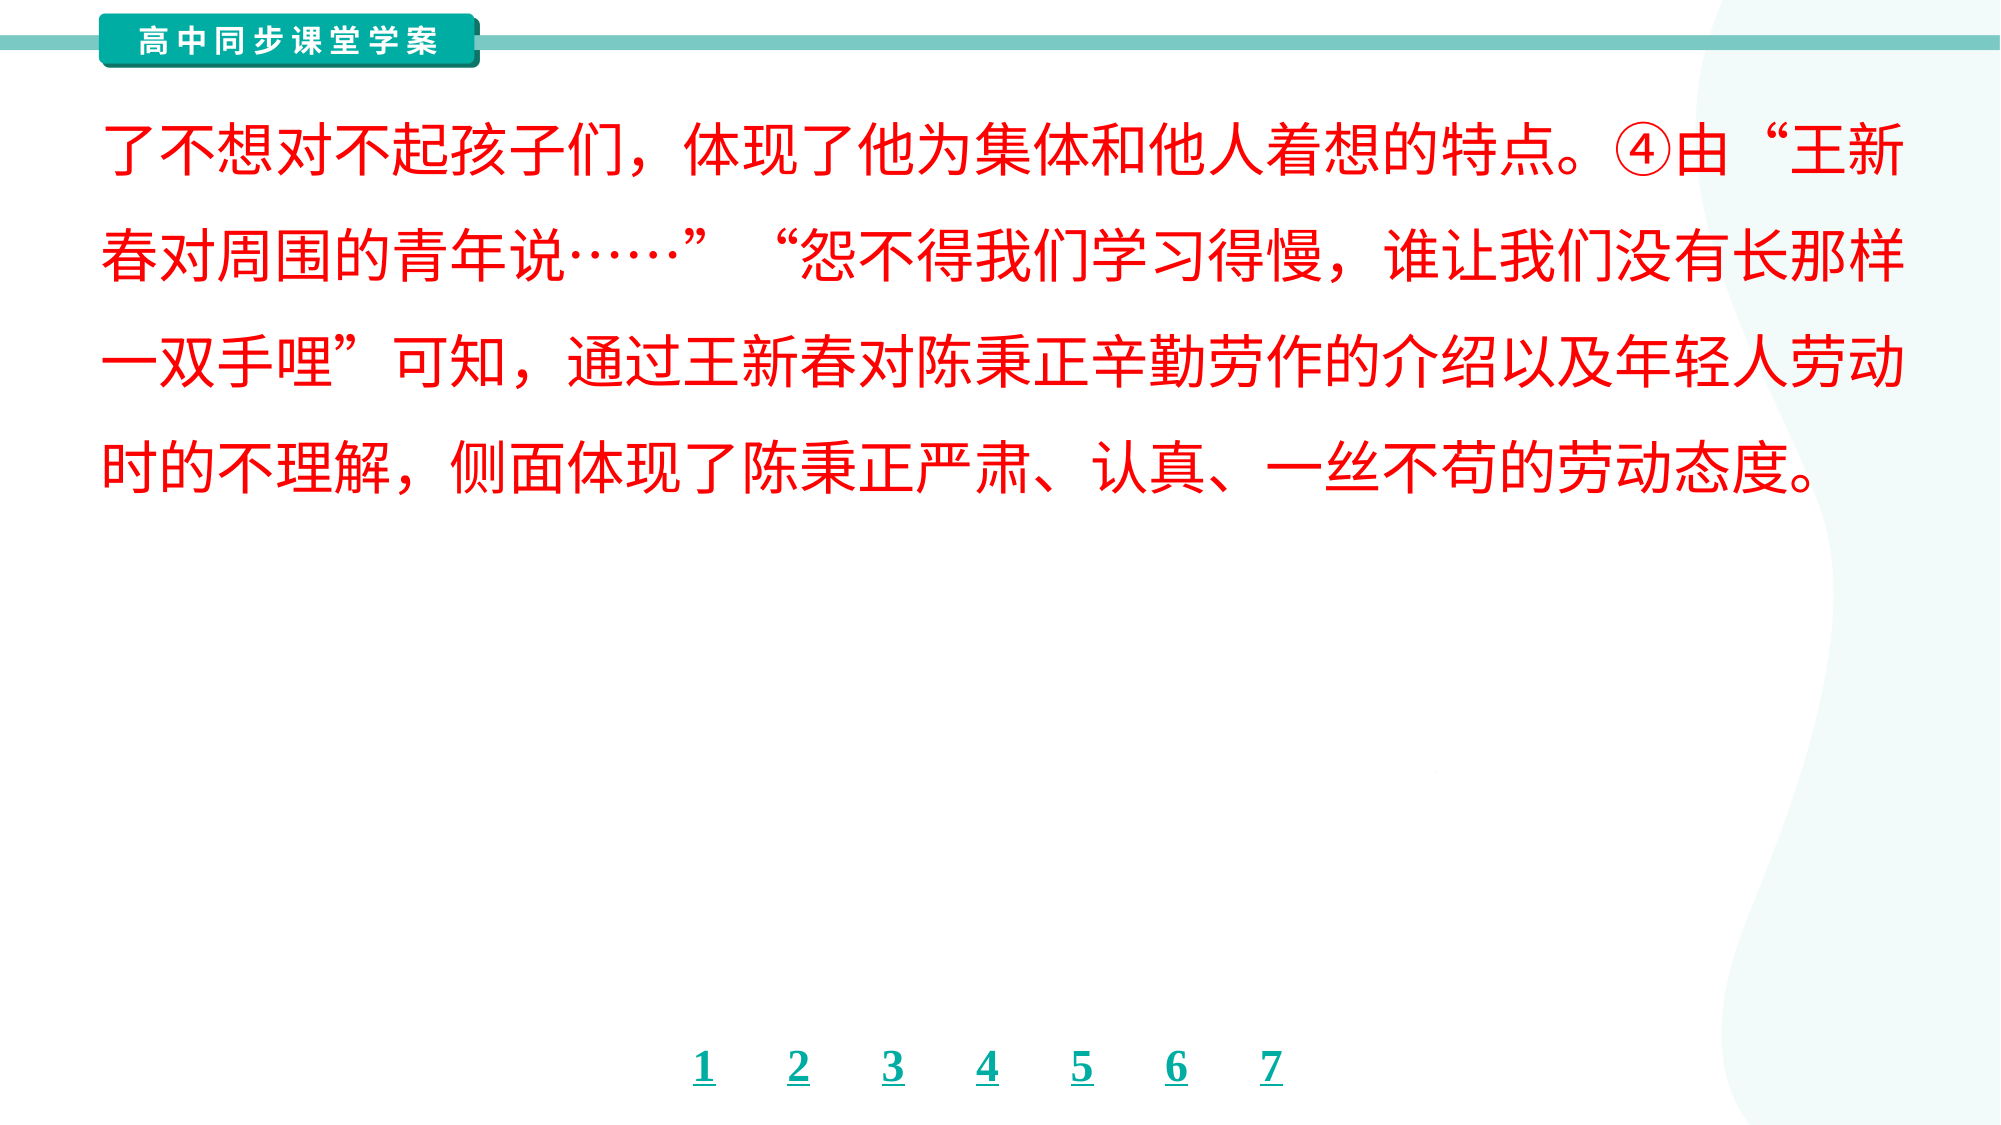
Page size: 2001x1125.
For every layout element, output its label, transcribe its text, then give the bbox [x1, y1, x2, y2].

picture [0, 0, 2000, 1125]
text_box 了不想对不起孩子们，体现了他为集体和他人着想的特点。④由“王新 春对周围的青年说……”“怨不得我们学习得慢，谁让我们没有长那样 一双手哩”可知，通过王新春对陈秉正辛勤劳作的介绍以及年轻人劳动 时的不理解，侧面体现了陈秉正严肃、认真、一丝不苟的劳动态度。 [100, 76, 1899, 502]
